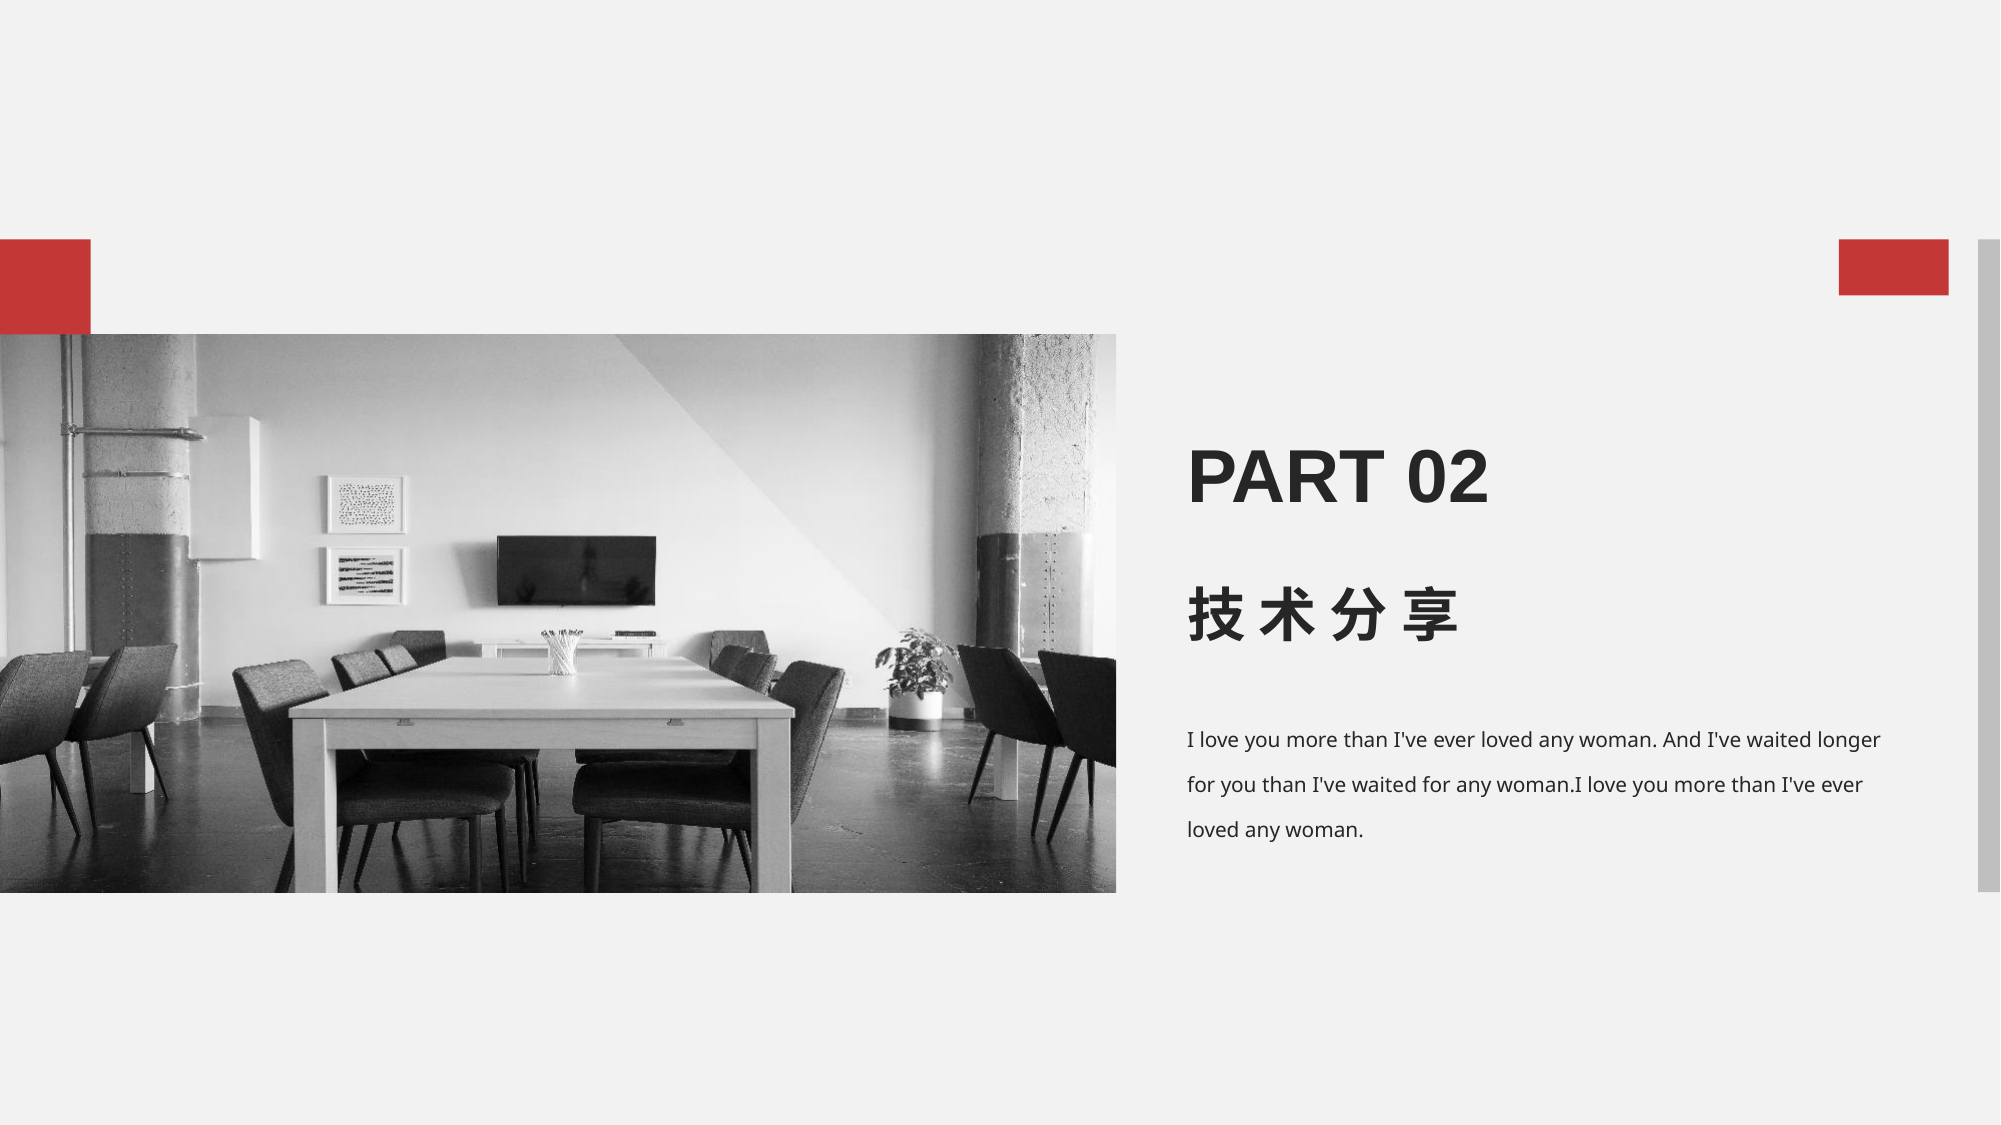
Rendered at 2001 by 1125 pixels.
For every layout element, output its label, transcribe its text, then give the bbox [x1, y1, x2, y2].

text_box I love you more than I've ever loved any woman. And I've waited longer for you than I've waited for any woman.I love you more than I've ever loved any woman. [1172, 699, 1922, 849]
text_box [0, 333, 1117, 893]
text_box [0, 238, 92, 335]
text_box [1977, 238, 2000, 893]
text_box [1838, 238, 1950, 296]
text_box 技 术 分 享 [1172, 570, 1771, 656]
text_box PART 02 [1172, 420, 1592, 526]
